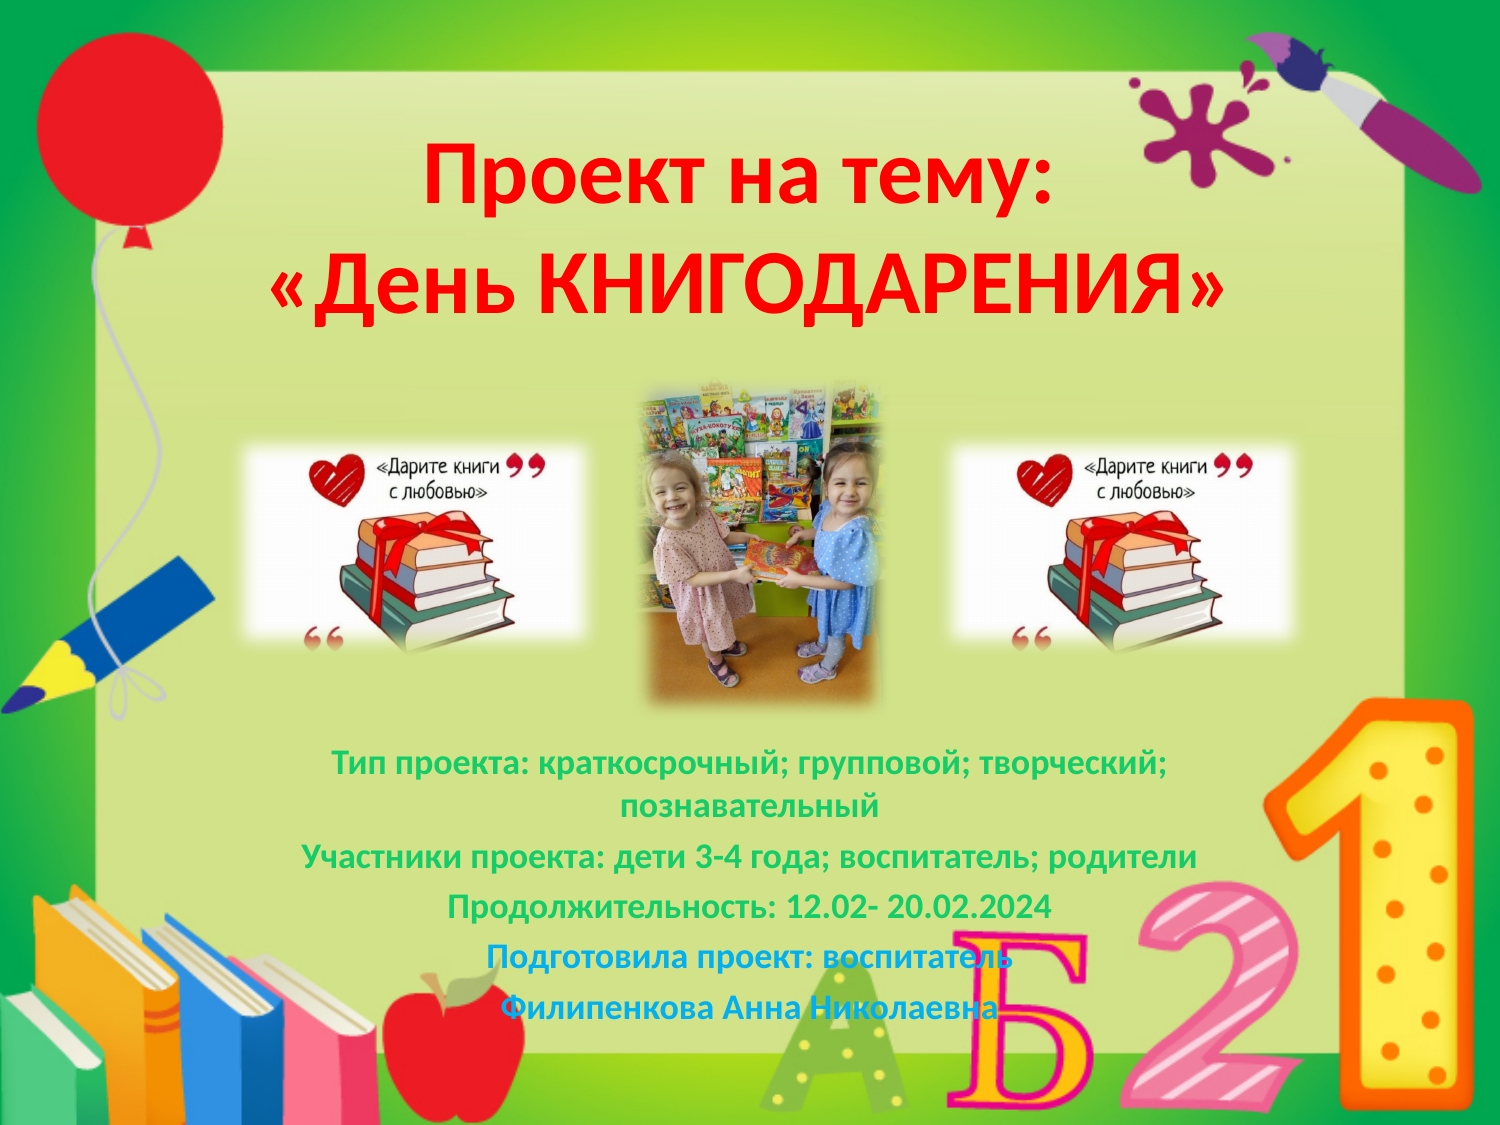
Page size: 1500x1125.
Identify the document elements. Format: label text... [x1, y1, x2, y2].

picture [0, 0, 1500, 1125]
subtitle Тип проекта: краткосрочный; групповой; творческий; познавательный Участники проекта: дети 3-4 года; воспитатель; родители Продолжительность: 12.02- 20.02.2024 Подготовила проект: воспитатель Филипенкова Анна Николаевна [225, 730, 1275, 1035]
title Проект на тему: «День КНИГОДАРЕНИЯ» [112, 90, 1388, 354]
